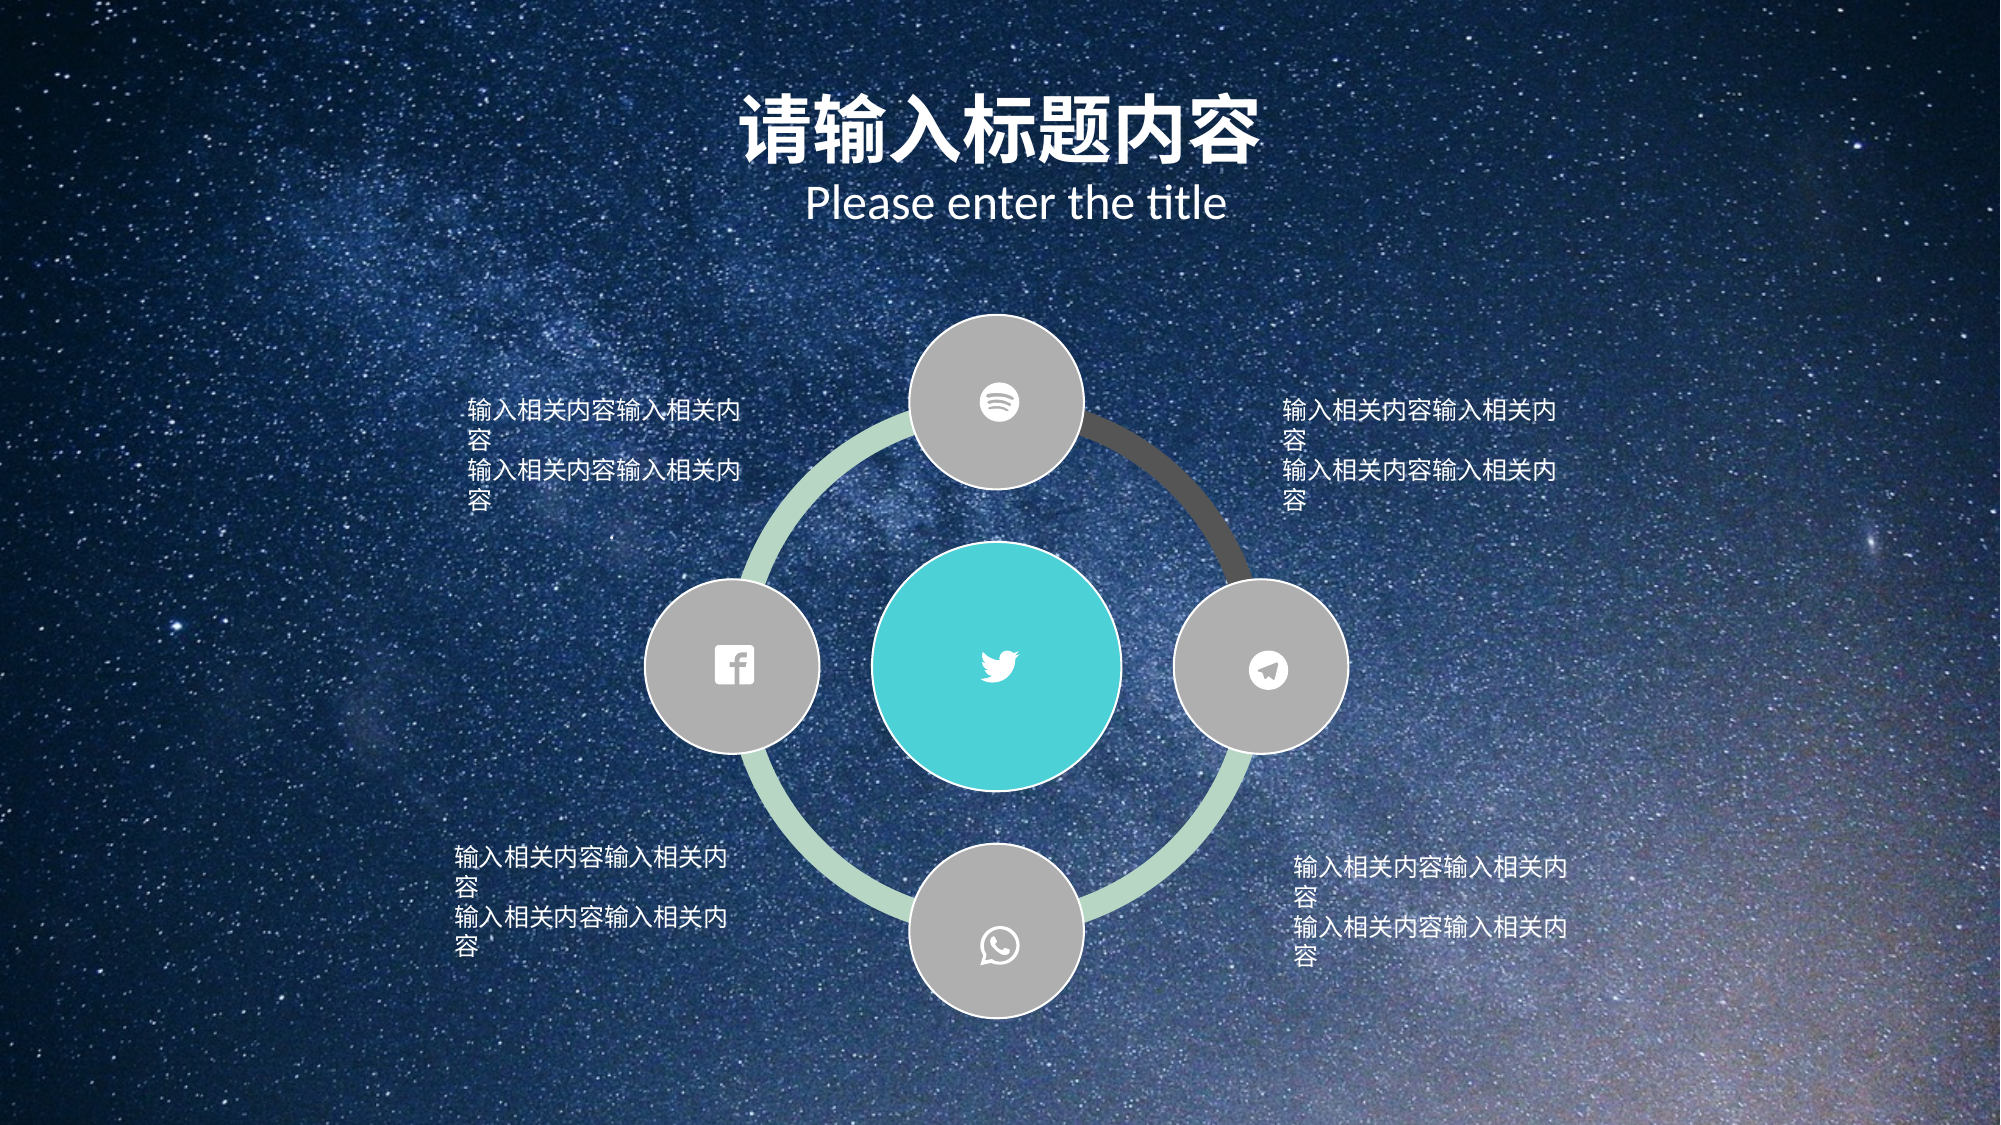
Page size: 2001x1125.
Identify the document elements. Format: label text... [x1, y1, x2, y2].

text_box 输入相关内容输入相关内容 输入相关内容输入相关内容 [1267, 387, 1587, 522]
text_box [740, 749, 914, 923]
text_box [908, 313, 1085, 491]
text_box [714, 645, 755, 685]
text_box [1172, 578, 1350, 755]
text_box [908, 842, 1085, 1020]
text_box [870, 540, 1123, 793]
picture [0, 0, 2000, 1125]
text_box [980, 650, 1020, 683]
text_box Please enter the title [790, 162, 1243, 237]
text_box [1079, 410, 1253, 584]
text_box [979, 382, 1020, 422]
text_box 输入相关内容输入相关内容 输入相关内容输入相关内容 [1278, 843, 1598, 979]
text_box [1079, 749, 1253, 923]
text_box [1248, 650, 1289, 690]
text_box 输入相关内容输入相关内容 输入相关内容输入相关内容 . [452, 387, 772, 552]
text_box 输入相关内容输入相关内容 输入相关内容输入相关内容 [439, 833, 759, 969]
text_box [643, 578, 821, 755]
text_box [980, 926, 1020, 966]
text_box [740, 410, 914, 584]
text_box 请输入标题内容 [722, 74, 1278, 180]
